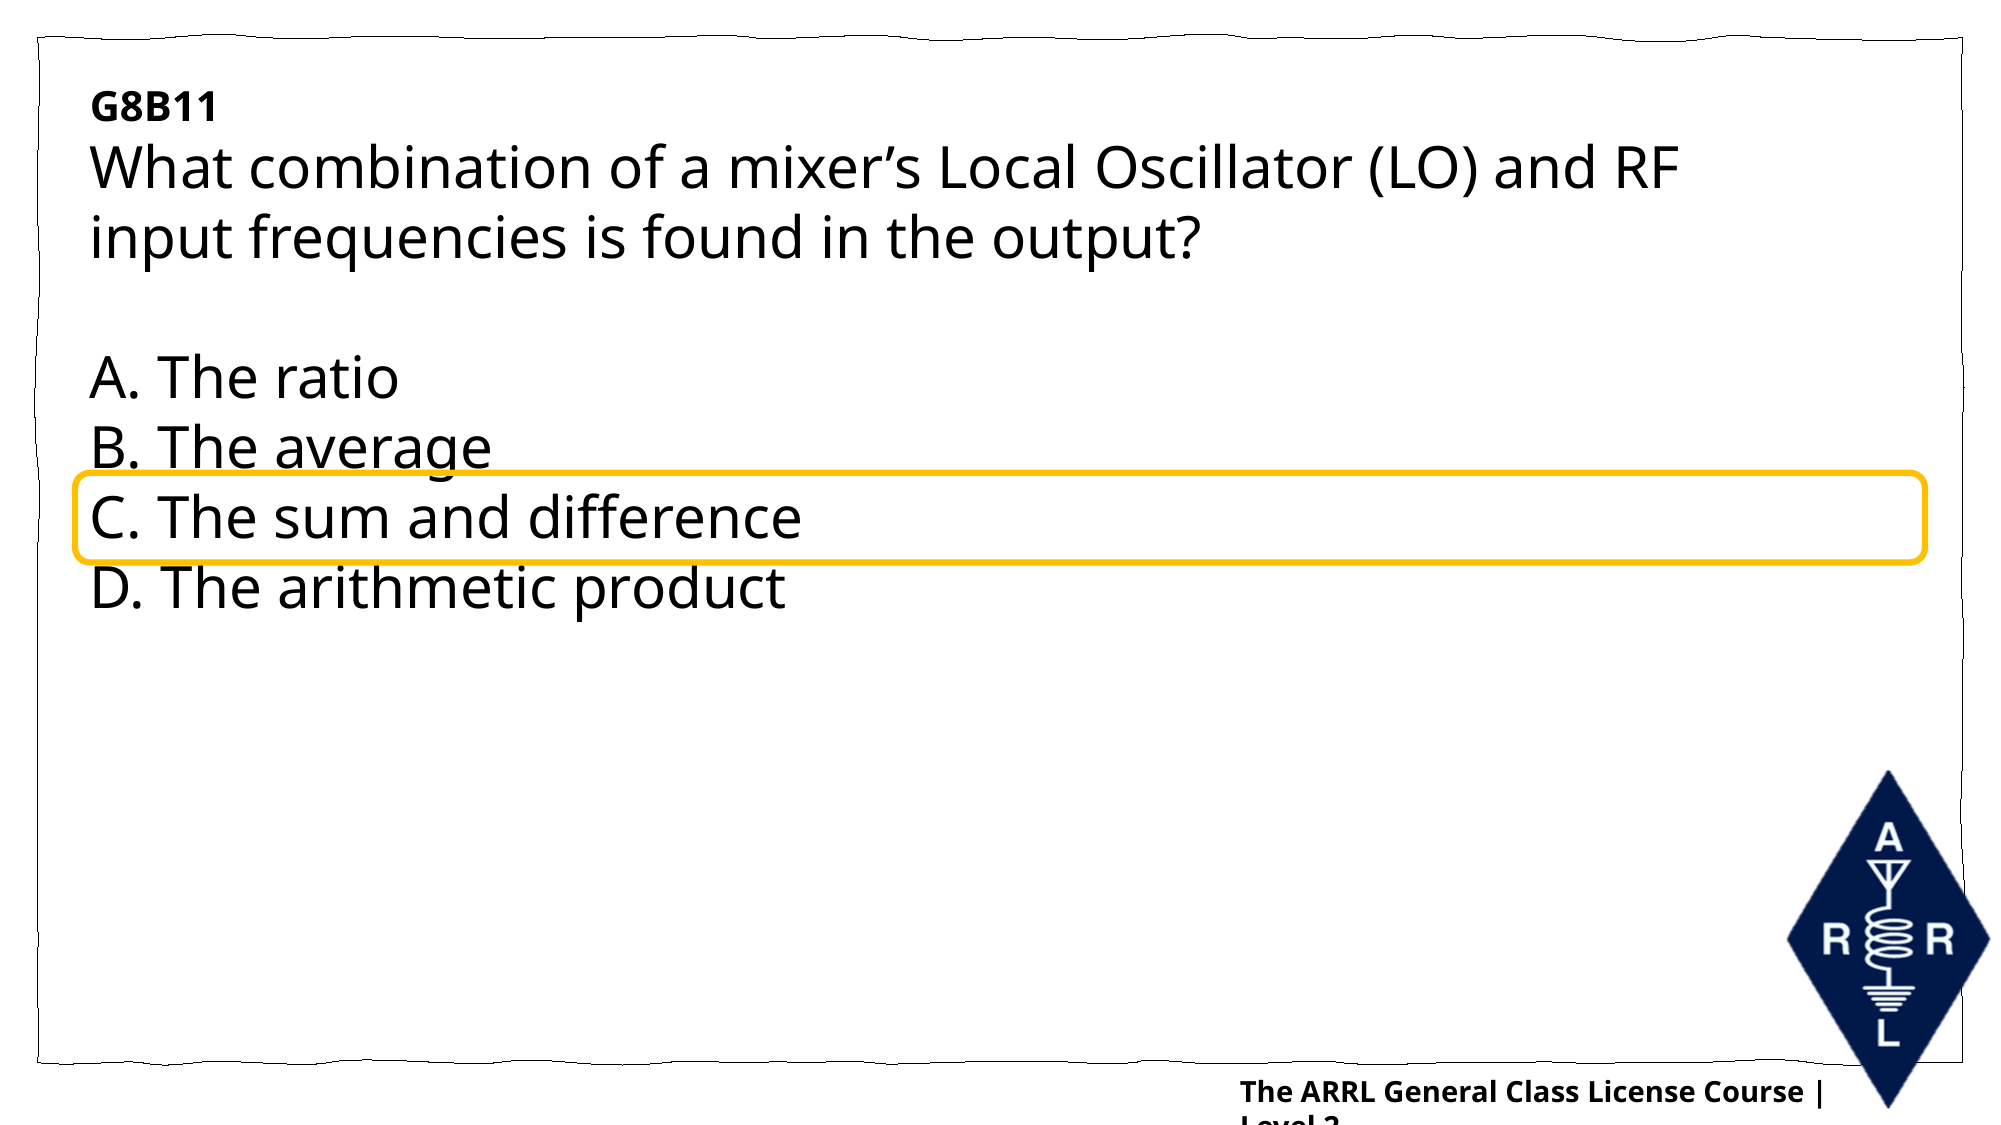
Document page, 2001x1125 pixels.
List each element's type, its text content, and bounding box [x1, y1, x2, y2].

text_box G8B11 What combination of a mixer’s Local Oscillator (LO) and RF input frequencies is found in the output? A. The ratio B. The average C. The sum and difference D. The arithmetic product [75, 72, 1850, 479]
picture [1773, 752, 1999, 1125]
text_box [73, 471, 1927, 564]
text_box G8B11 What combination of a mixer’s Local Oscillator (LO) and RF input frequencies is found in the output? A. The ratio B. The average C. The sum and difference D. The arithmetic product [75, 556, 1850, 628]
